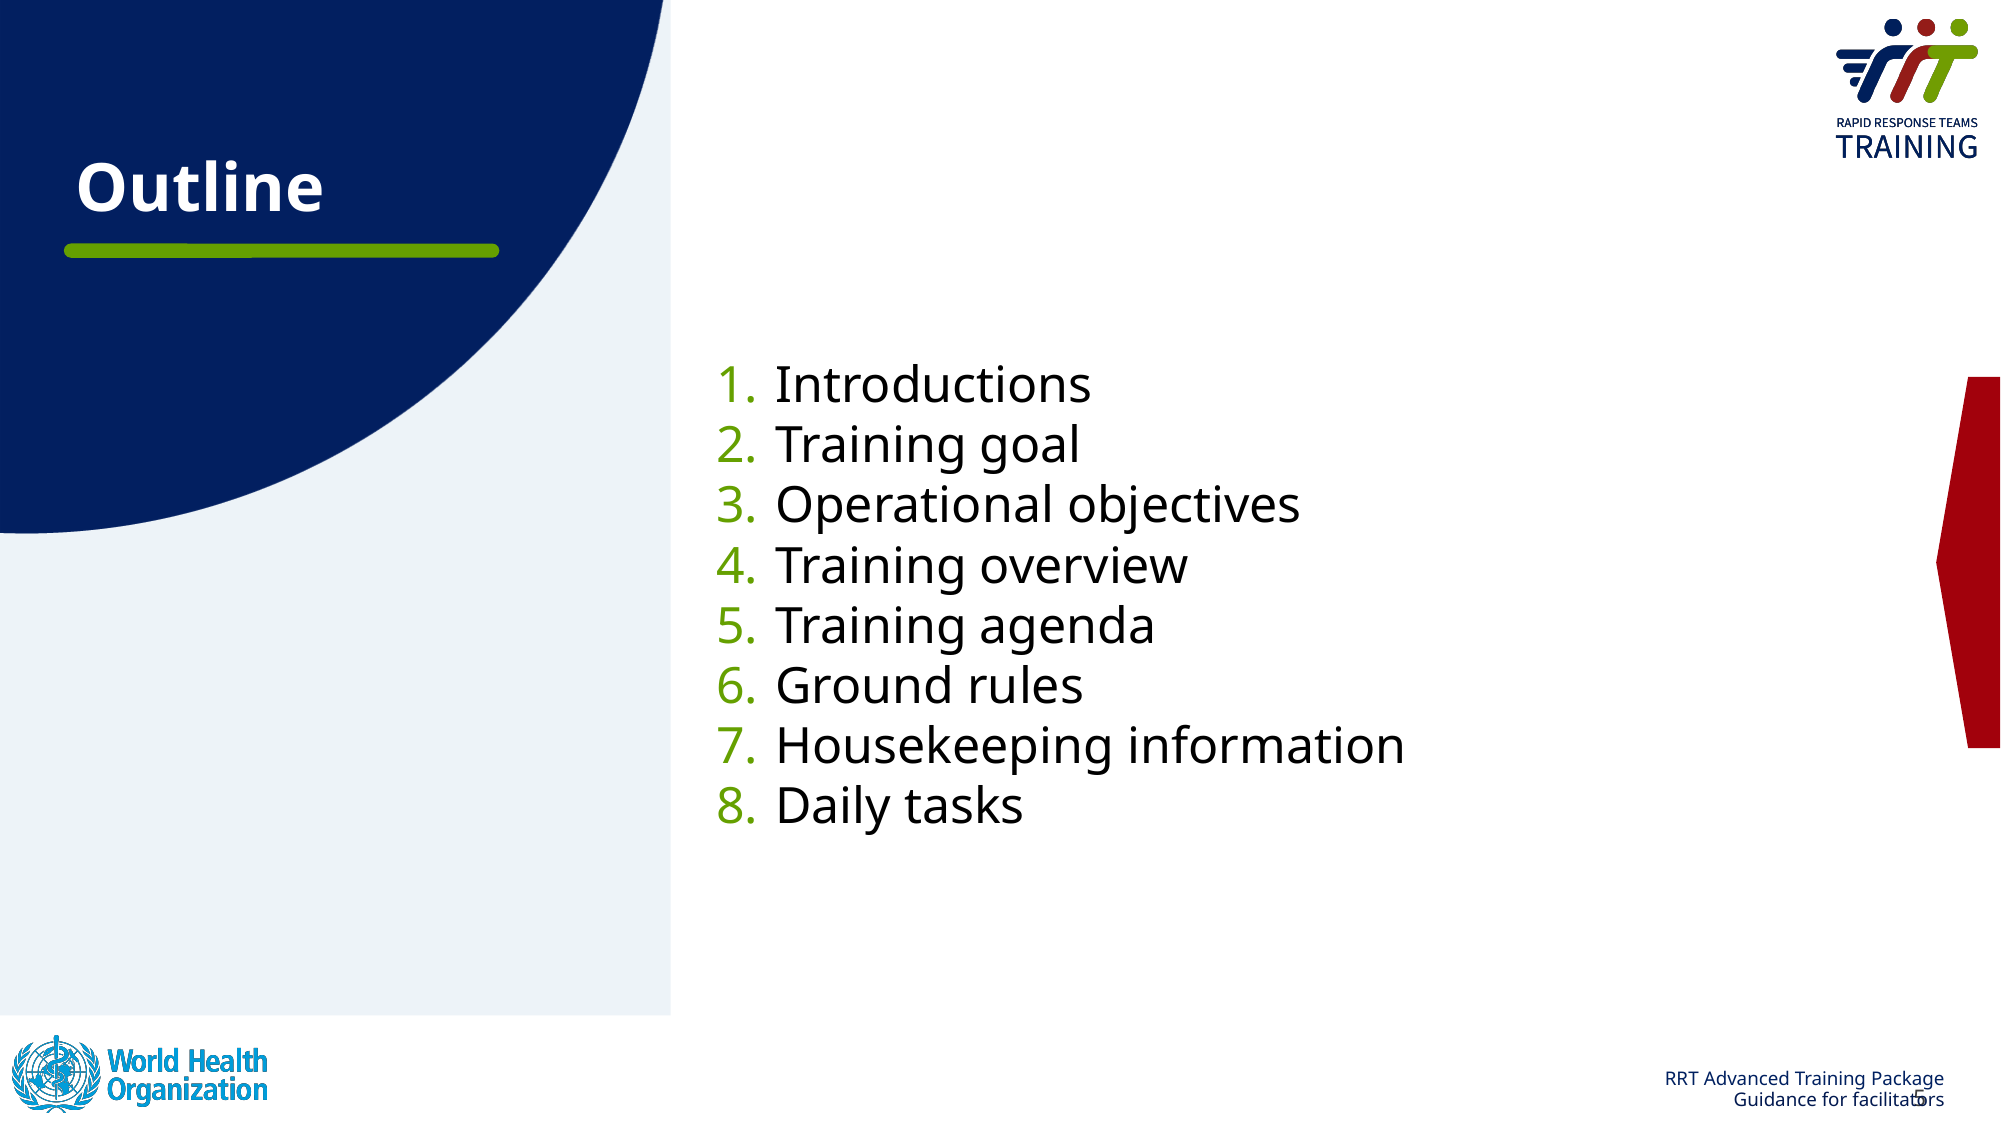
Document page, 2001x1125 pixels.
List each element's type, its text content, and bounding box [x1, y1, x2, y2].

picture [71, 1053, 90, 1091]
list Introductions Training goal Operational objectives Training overview Training agenda Ground rules Housekeeping information Daily tasks [708, 353, 1945, 841]
title Outline [67, 110, 604, 270]
picture [1835, 19, 1978, 167]
picture [22, 1062, 26, 1077]
picture [30, 1083, 37, 1091]
picture [40, 1062, 47, 1070]
picture [36, 1088, 78, 1105]
picture [0, 0, 670, 538]
picture [12, 1083, 48, 1113]
picture [59, 1035, 267, 1113]
picture [12, 1035, 54, 1068]
picture [34, 1054, 43, 1078]
picture [50, 1108, 62, 1113]
picture [24, 1054, 36, 1087]
picture [46, 1056, 54, 1062]
